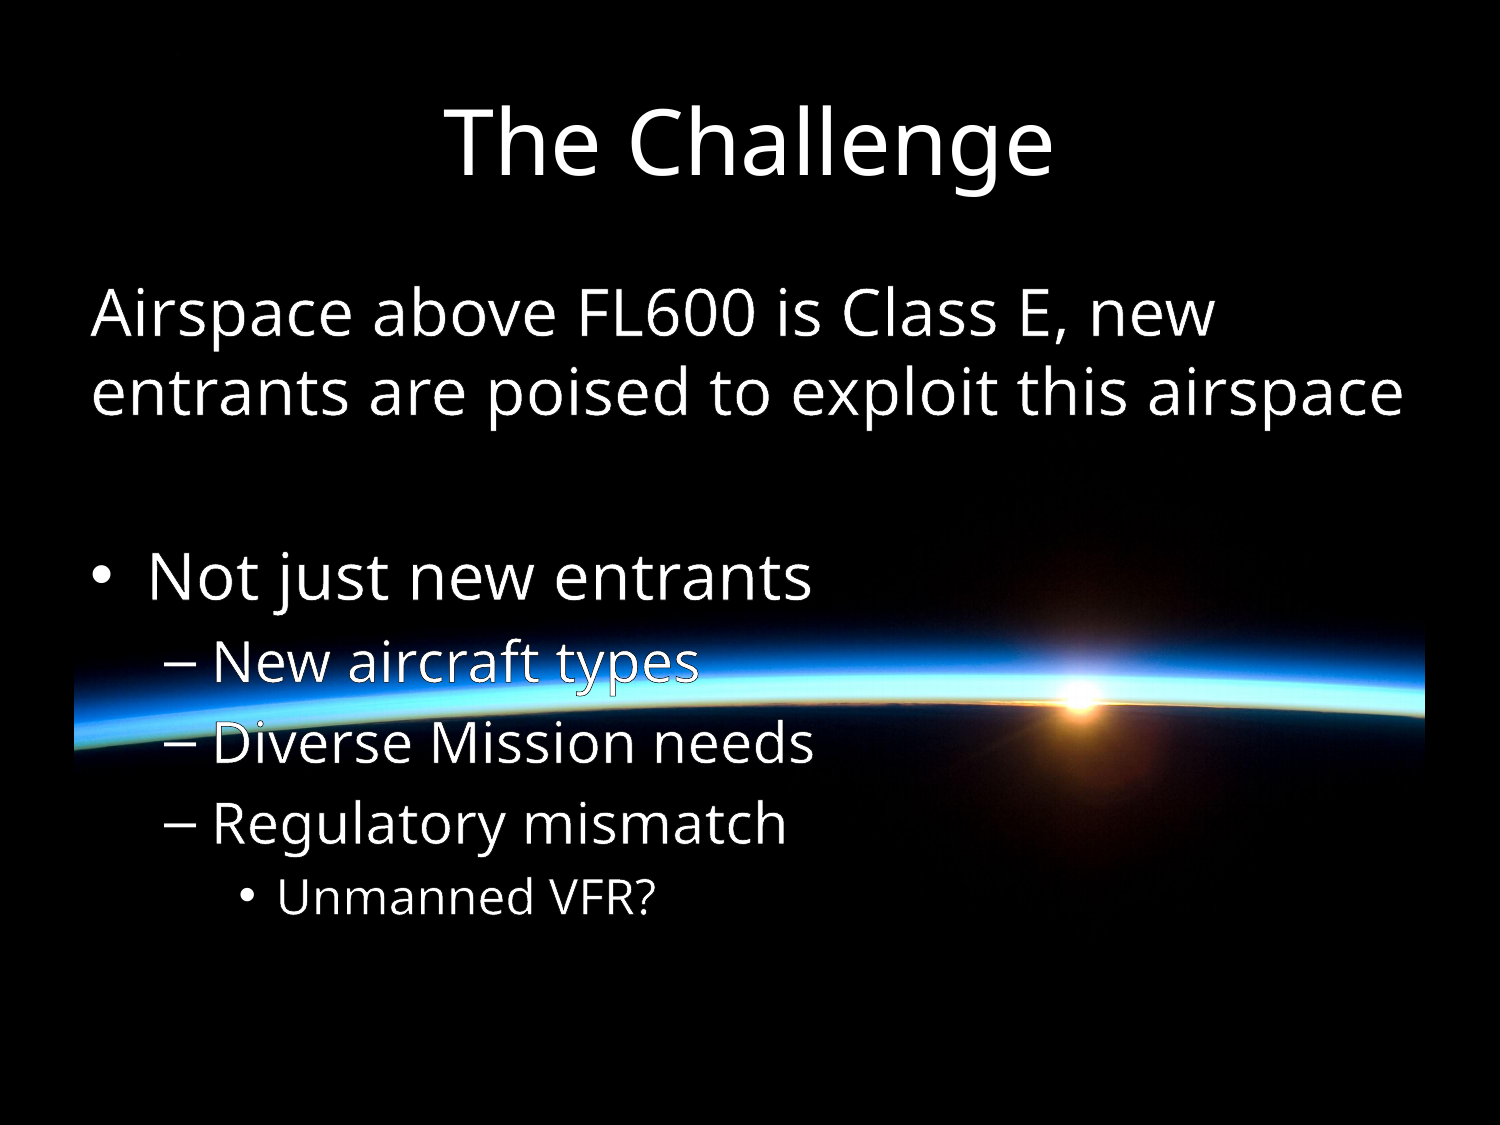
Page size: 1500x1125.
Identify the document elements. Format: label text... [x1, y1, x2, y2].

title The Challenge [75, 45, 1425, 233]
list Airspace above FL600 is Class E, new entrants are poised to exploit this airspace Not just new entrants New aircraft types Diverse Mission needs Regulatory mismatch Unmanned VFR? [75, 262, 1425, 1005]
picture [74, 0, 1425, 1125]
